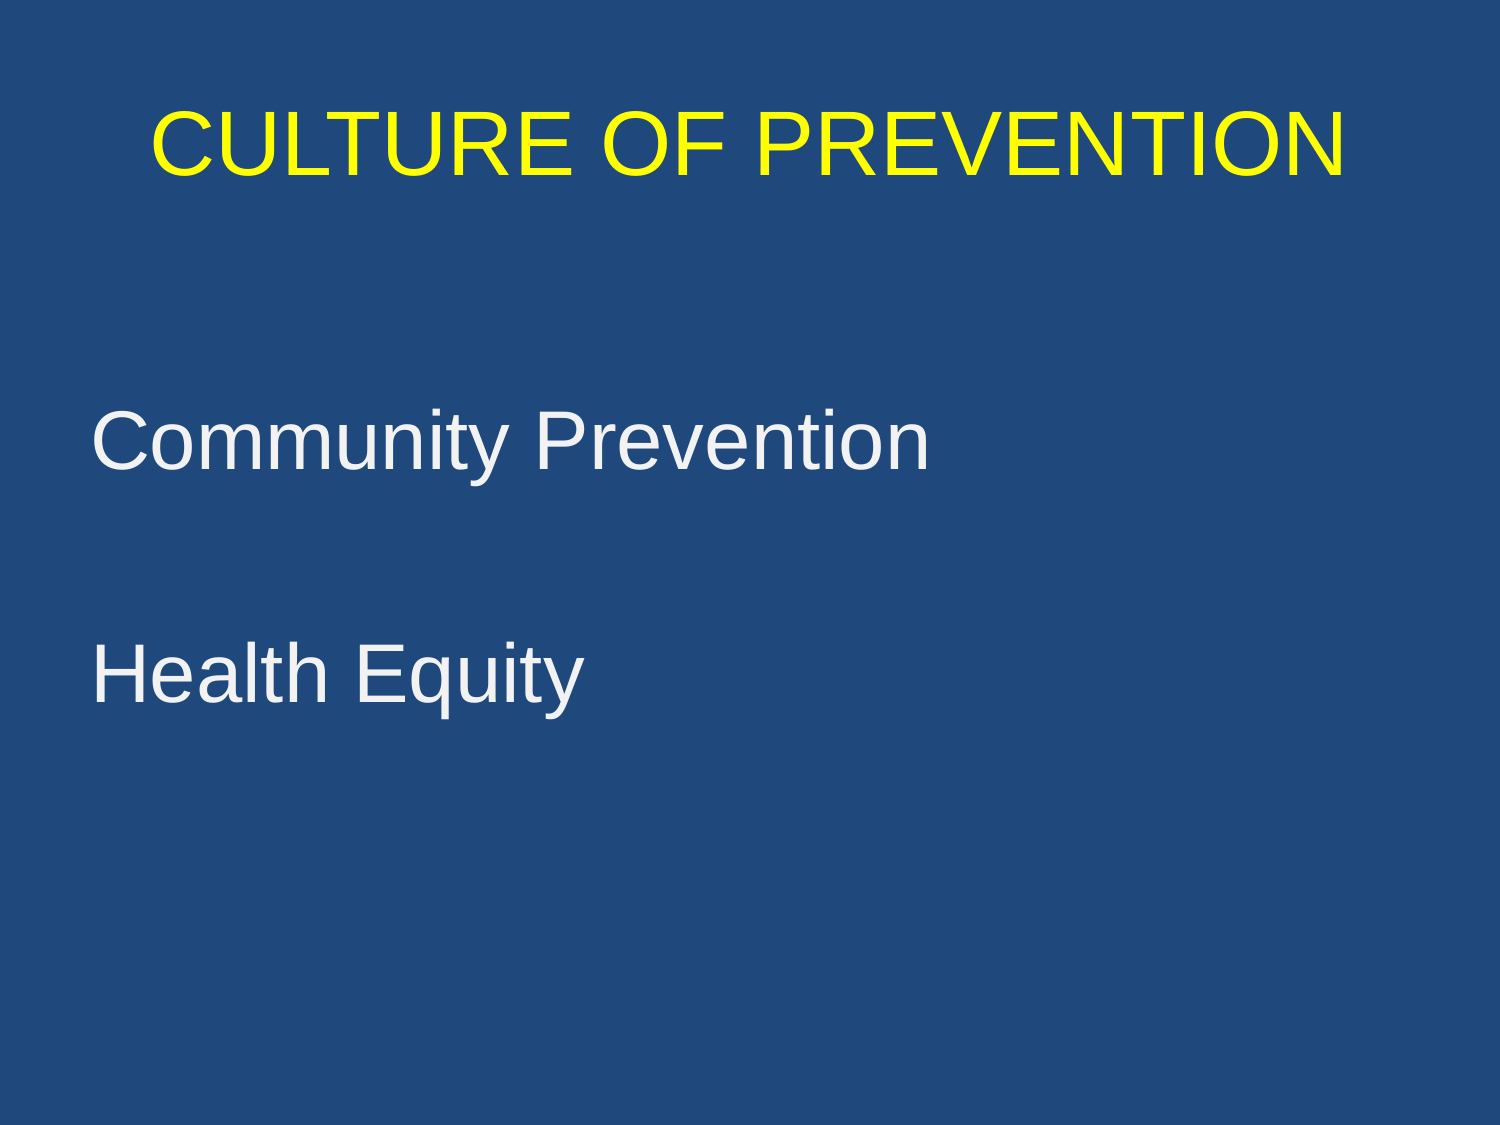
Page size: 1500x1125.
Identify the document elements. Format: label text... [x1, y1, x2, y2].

title CULTURE OF PREVENTION [75, 45, 1425, 233]
list Community Prevention Health Equity [75, 262, 1425, 1005]
